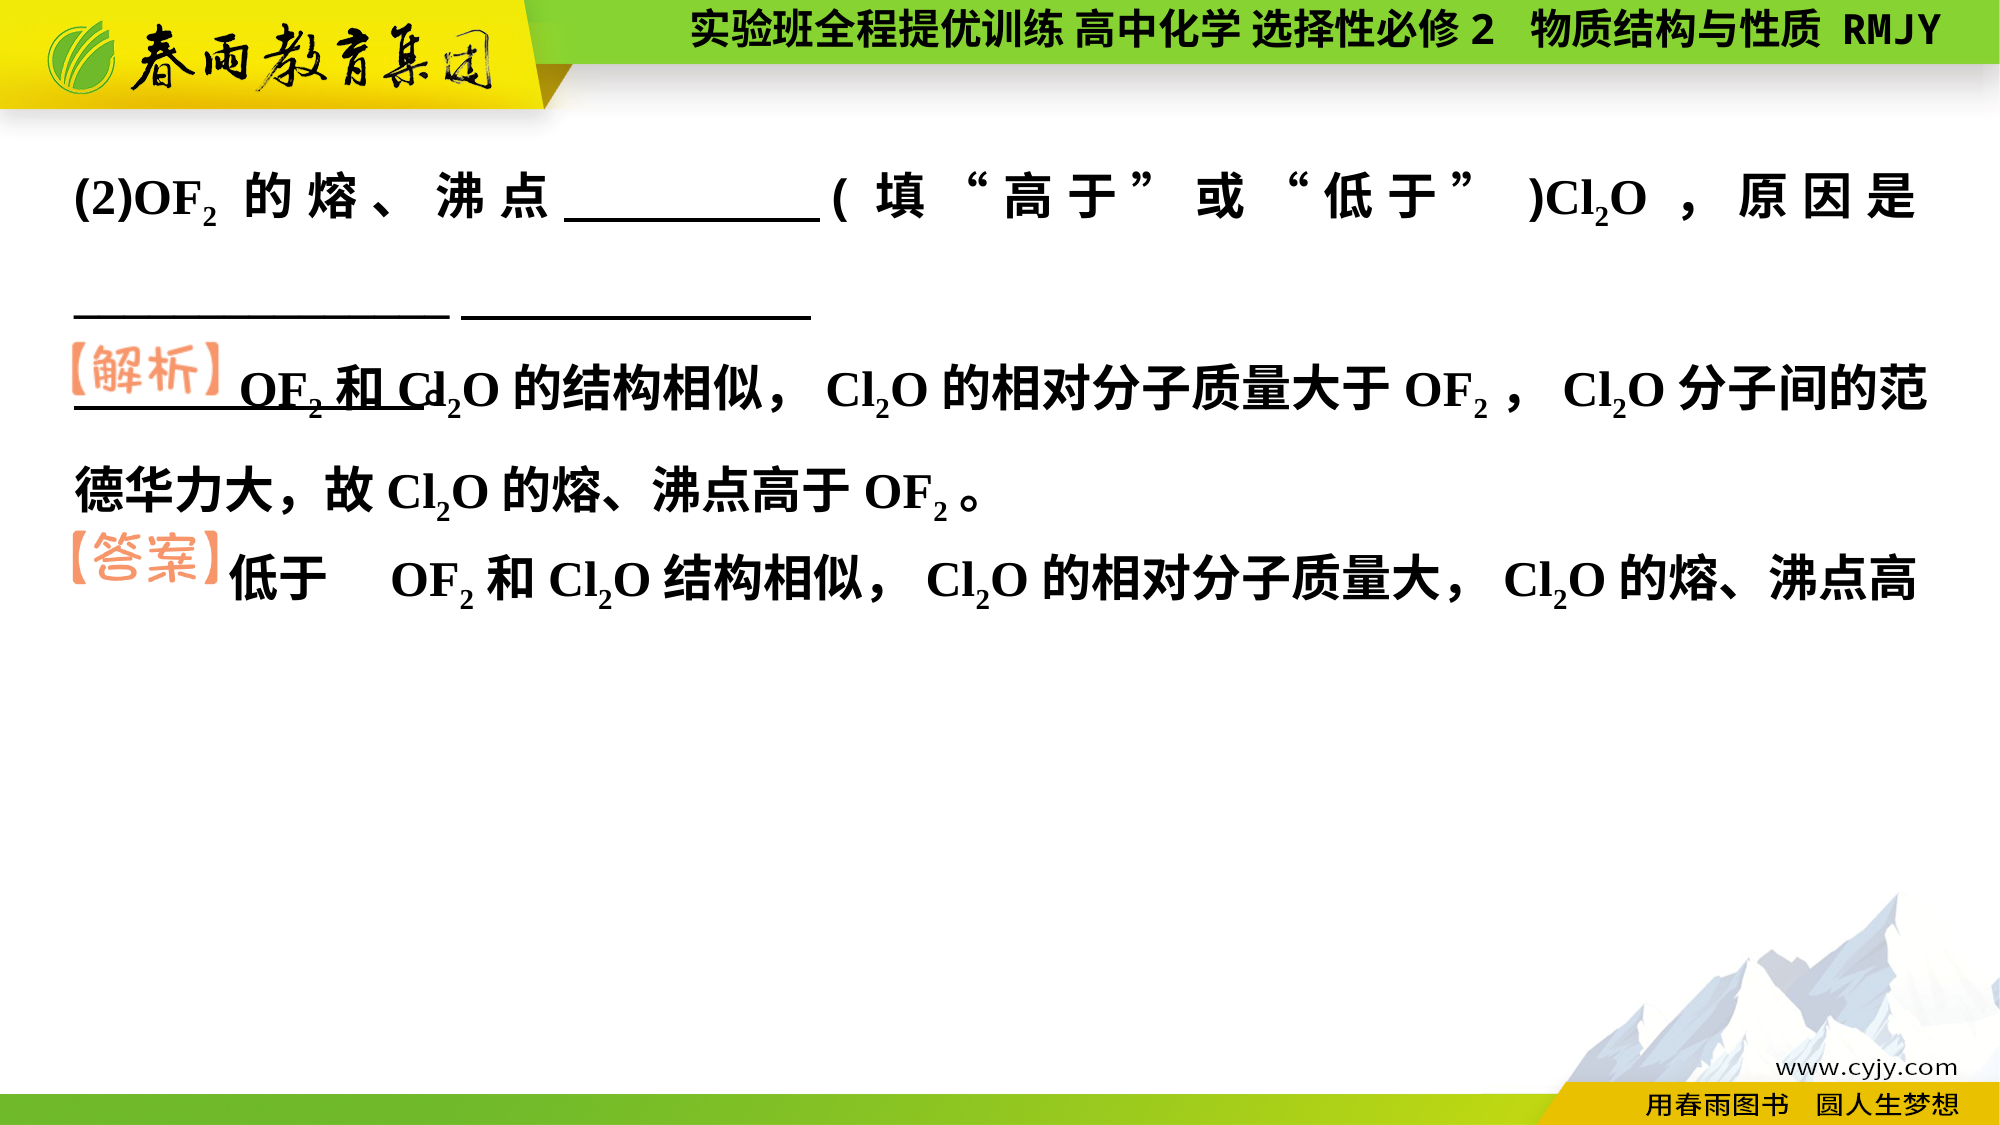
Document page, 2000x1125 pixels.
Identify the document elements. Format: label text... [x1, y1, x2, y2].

text_box OF2和Cl2O的结构相似，Cl2O的相对分子质量大于OF2，Cl2O分子间的范德华力大，故Cl2O的熔、沸点高于OF2。 [59, 314, 1944, 535]
picture [0, 0, 2000, 1125]
text_box 低于 OF2和Cl2O结构相似，Cl2O的相对分子质量大，Cl2O的熔、沸点高 [66, 535, 1944, 623]
list (2)OF2的熔、沸点 (填“高于”或“低于”)Cl2O，原因是_______________ 。 [59, 122, 1944, 314]
